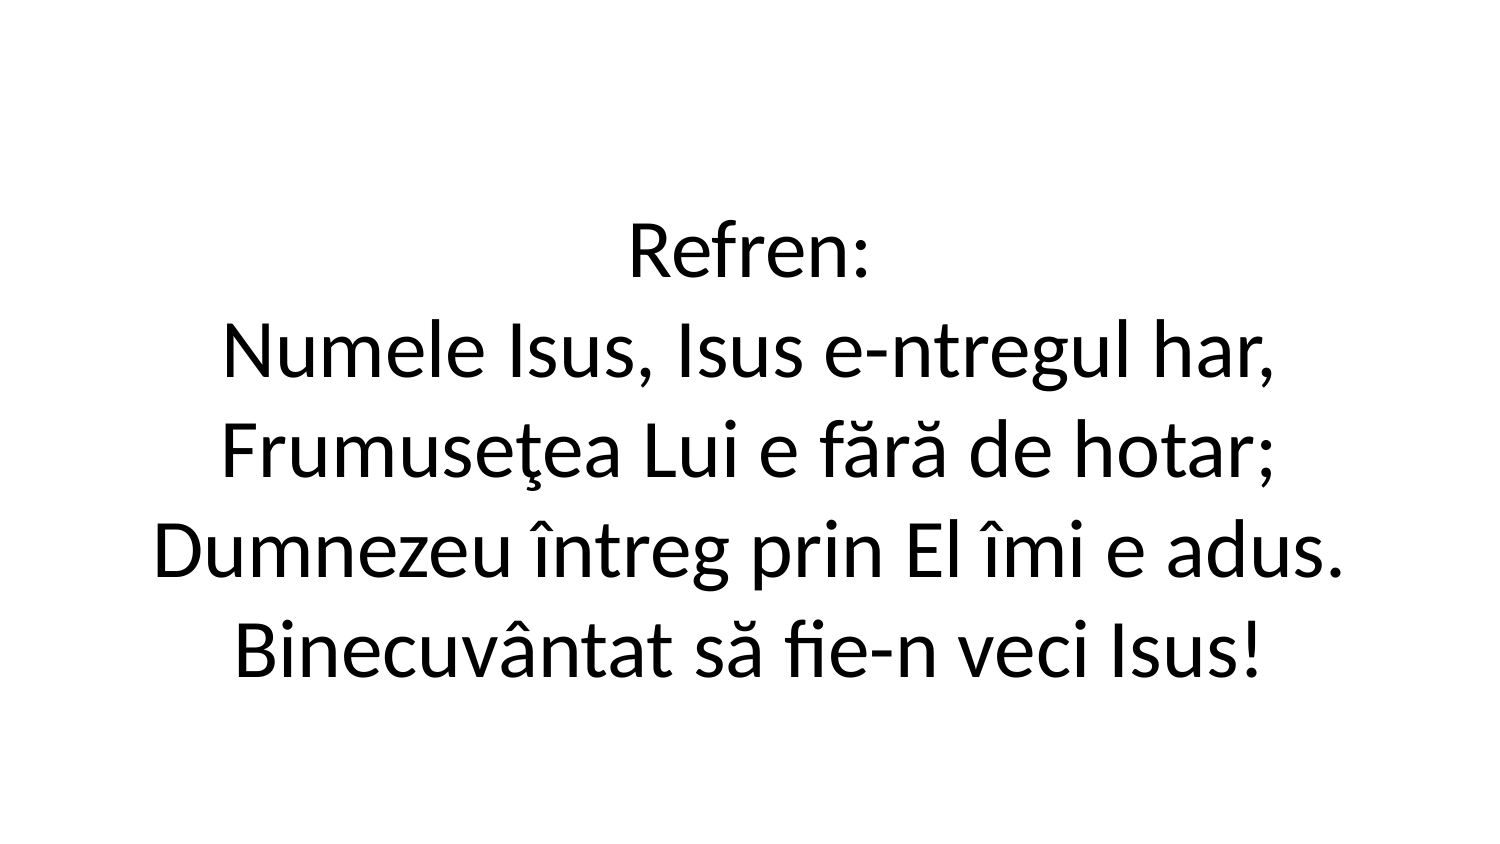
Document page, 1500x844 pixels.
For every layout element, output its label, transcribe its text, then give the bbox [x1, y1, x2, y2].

text_box Refren: Numele Isus, Isus e-ntregul har, Frumuseţea Lui e fără de hotar; Dumnezeu întreg prin El îmi e adus. Binecuvântat să fie-n veci Isus! [137, 142, 1363, 702]
